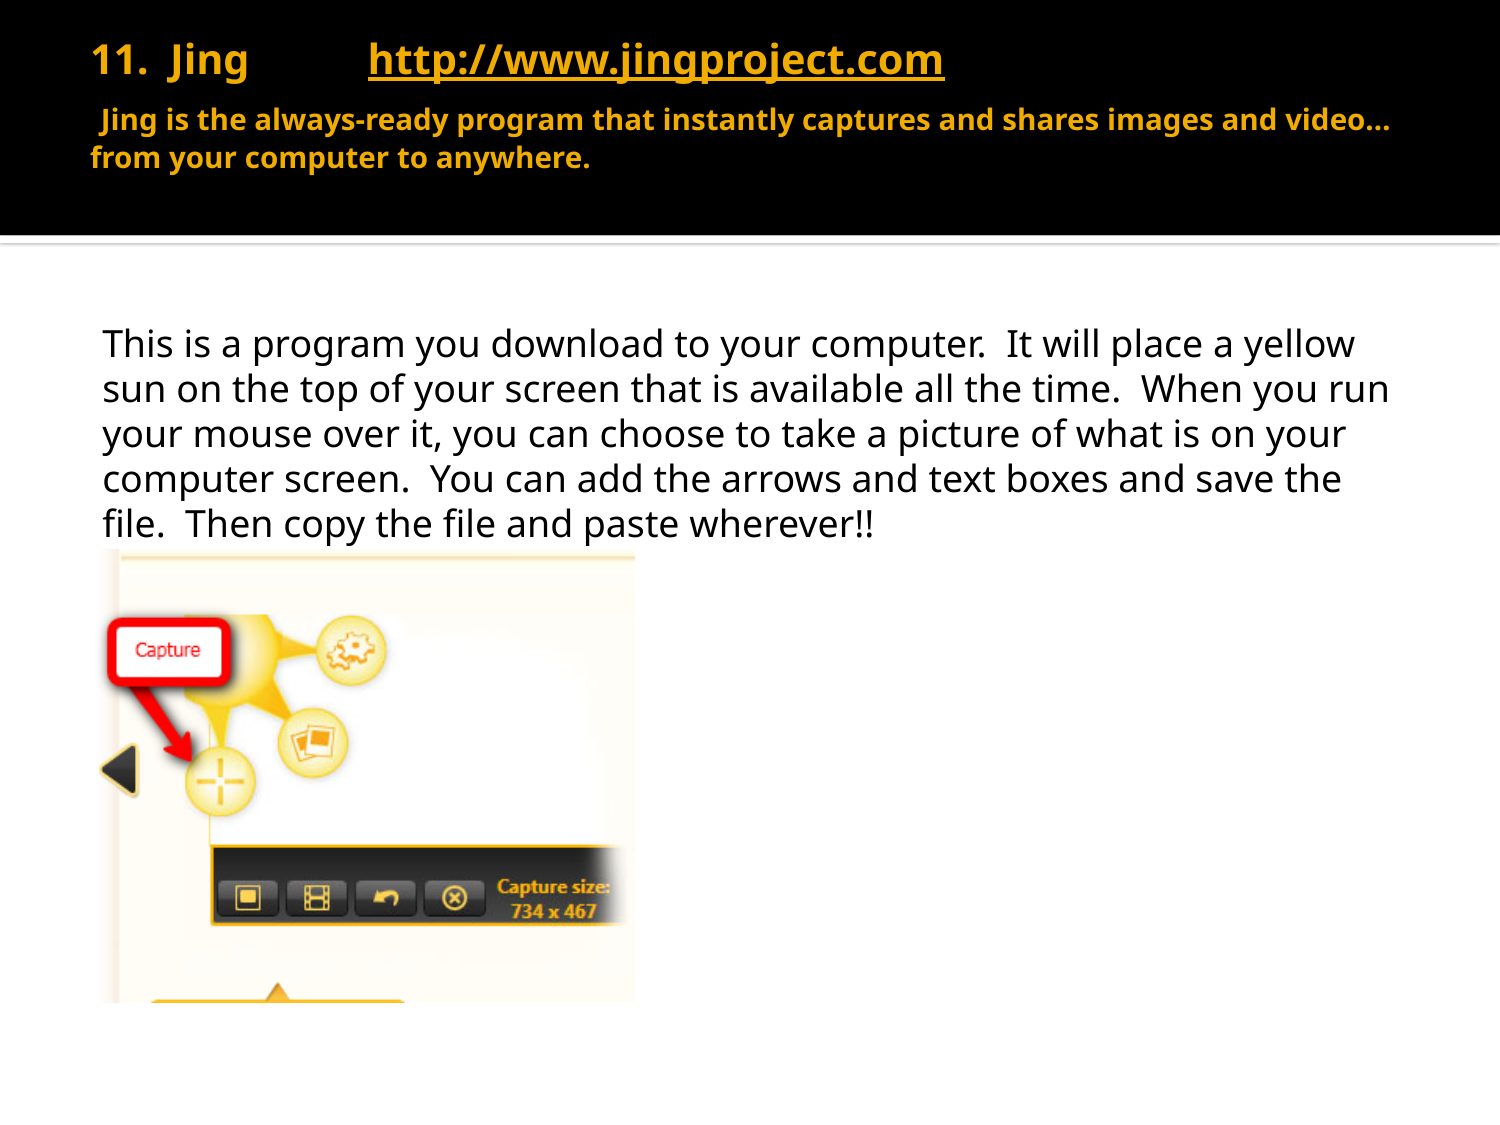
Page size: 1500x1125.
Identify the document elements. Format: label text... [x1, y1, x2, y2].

picture [62, 549, 635, 1004]
title 11. Jing http://www.jingproject.com Jing is the always-ready program that instantly captures and shares images and video…from your computer to anywhere. [75, 25, 1425, 231]
text_box This is a program you download to your computer. It will place a yellow sun on the top of your screen that is available all the time. When you run your mouse over it, you can choose to take a picture of what is on your computer screen. You can add the arrows and text boxes and save the file. Then copy the file and paste wherever!! [87, 312, 1425, 553]
